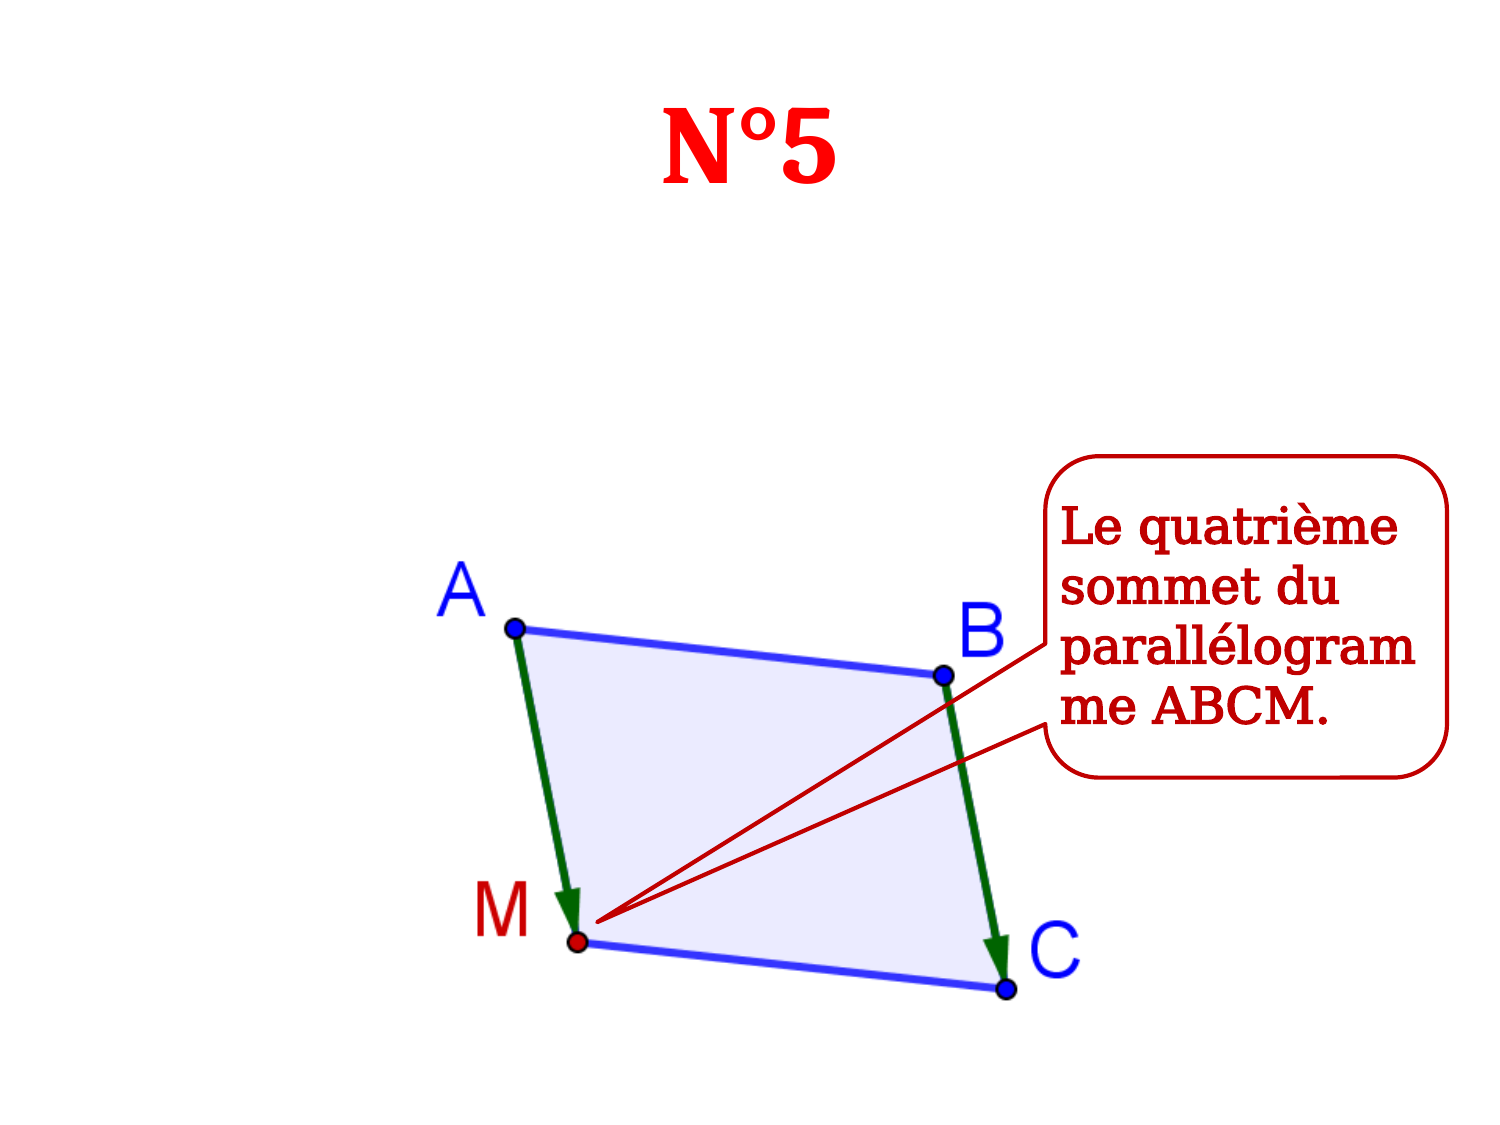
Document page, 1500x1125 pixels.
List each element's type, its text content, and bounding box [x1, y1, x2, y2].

picture [289, 504, 1309, 1125]
text_box N°5 [0, 63, 1500, 214]
text_box Le quatrième sommet du parallélogramme ABCM. [1045, 485, 1436, 741]
text_box [1049, 454, 1450, 780]
